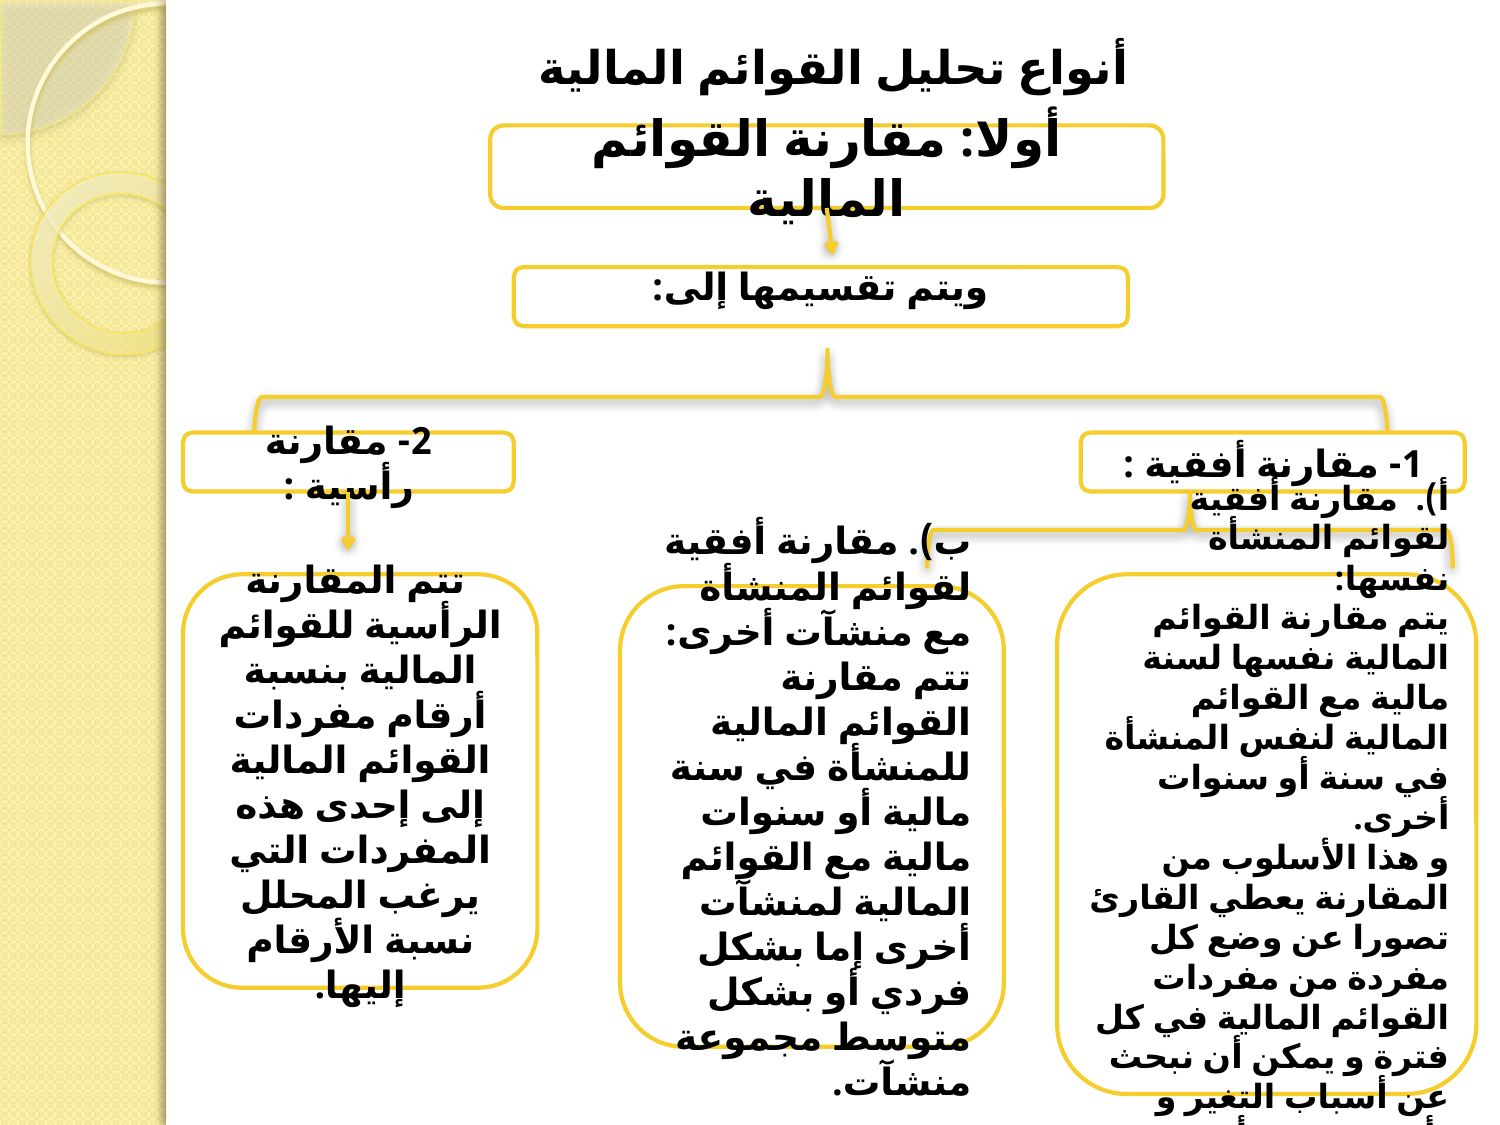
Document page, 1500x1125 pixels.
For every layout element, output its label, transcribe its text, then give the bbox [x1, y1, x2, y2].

text_box ب). مقارنة أفقية لقوائم المنشأة مع منشآت أخرى: تتم مقارنة القوائم المالية للمنشأة في سنة مالية أو سنوات مالية مع القوائم المالية لمنشآت أخرى إما بشكل فردي أو بشكل متوسط مجموعة منشآت. [643, 510, 987, 1110]
text_box 2- مقارنة رأسية : [180, 430, 516, 494]
text_box [987, 527, 1068, 569]
text_box [1465, 602, 1479, 1066]
text_box ويتم تقسيمها إلى: [513, 255, 1117, 316]
text_box [617, 598, 643, 1035]
title أنواع تحليل القوائم المالية [218, 30, 1449, 102]
text_box [252, 347, 1390, 445]
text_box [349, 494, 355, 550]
text_box [511, 265, 1131, 329]
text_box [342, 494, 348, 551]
text_box أولا: مقارنة القوائم المالية [488, 123, 1166, 211]
text_box 1- مقارنة أفقية : [1078, 430, 1467, 488]
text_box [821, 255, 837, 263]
text_box [987, 603, 1006, 1030]
text_box تتم المقارنة الرأسية للقوائم المالية بنسبة أرقام مفردات القوائم المالية إلى إحدى هذه المفردات التي يرغب المحلل نسبة الأرقام إليها. [180, 572, 540, 990]
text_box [826, 207, 833, 256]
text_box [1055, 603, 1068, 1066]
text_box أ). مقارنة أفقية لقوائم المنشأة نفسها: يتم مقارنة القوائم المالية نفسها لسنة مالية مع القوائم المالية لنفس المنشأة في سنة أو سنوات أخرى. و هذا الأسلوب من المقارنة يعطي القارئ تصورا عن وضع كل مفردة من مفردات القوائم المالية في كل فترة و يمكن أن نبحث عن أسباب التغير و تأثيره حسب أهمية العنصر لديه. مثال1 [1068, 469, 1465, 1125]
